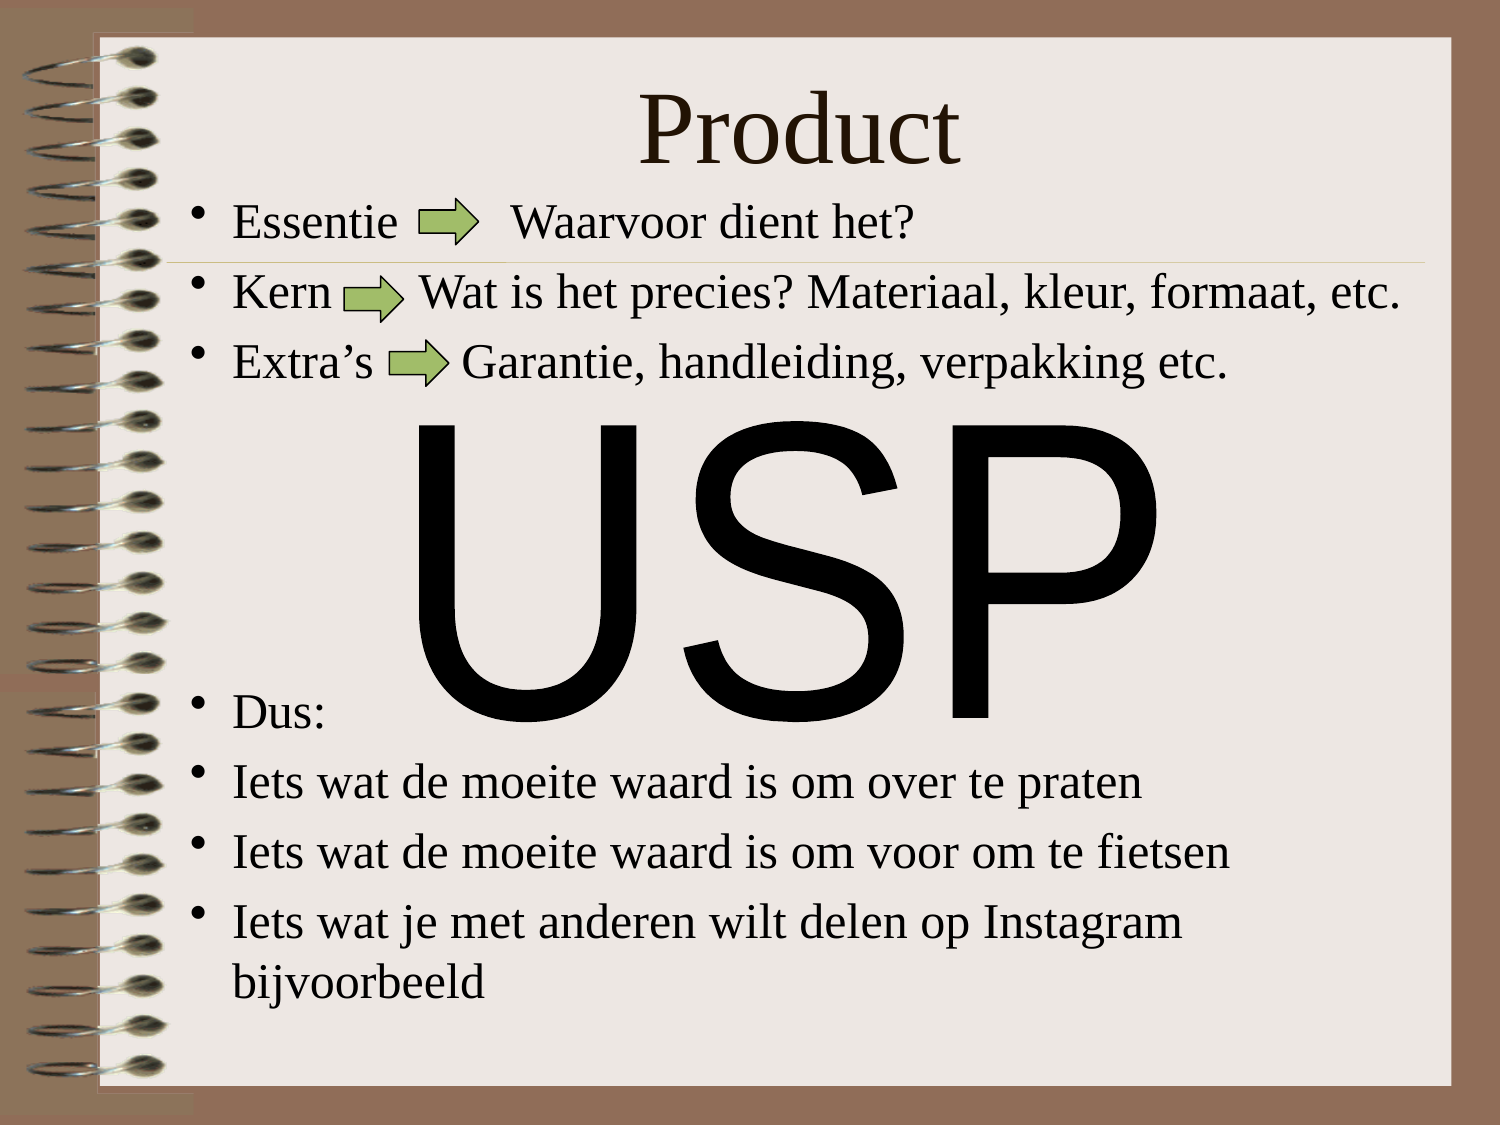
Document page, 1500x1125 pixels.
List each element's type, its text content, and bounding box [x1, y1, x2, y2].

title Product [174, 62, 1425, 180]
list Essentie Waarvoor dient het? Kern Wat is het precies? Materiaal, kleur, formaat, etc. Extra’s Garantie, handleiding, verpakking etc. Dus: Iets wat de moeite waard is om over te praten Iets wat de moeite waard is om voor om te fietsen Iets wat je met anderen wilt delen op Instagram bijvoorbeeld [174, 180, 1441, 1046]
picture [0, 8, 194, 674]
text_box [344, 275, 404, 323]
text_box [419, 198, 479, 245]
picture [0, 692, 194, 1115]
text_box [389, 339, 449, 387]
